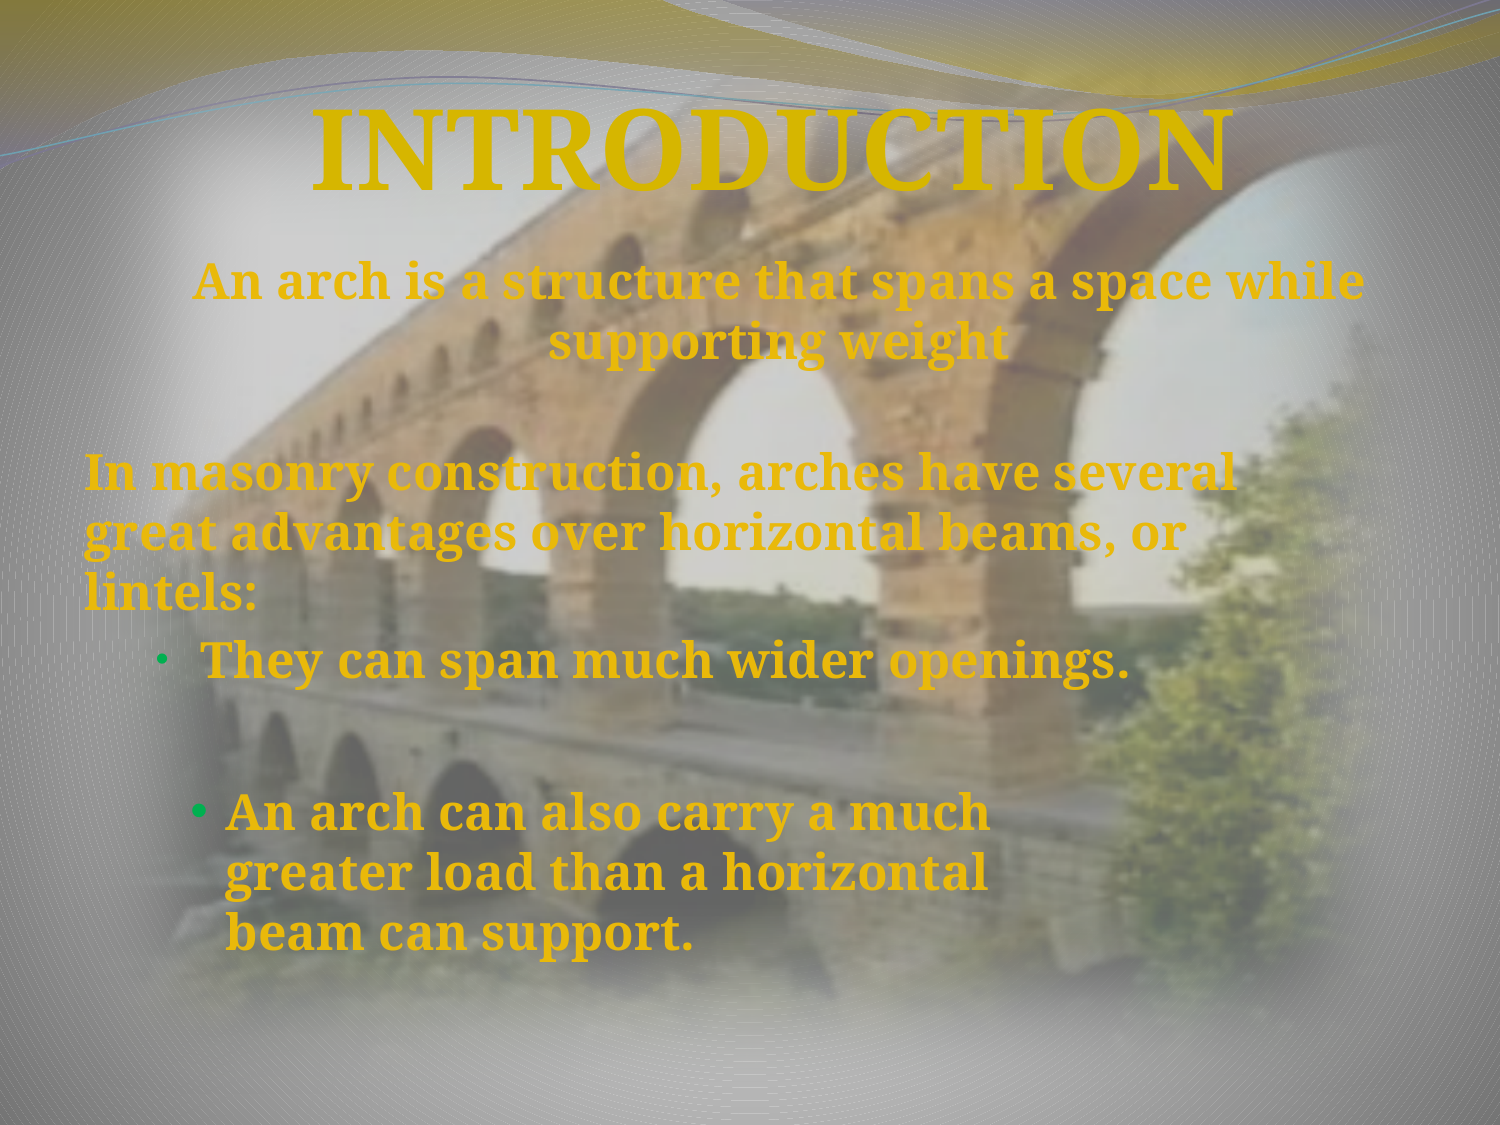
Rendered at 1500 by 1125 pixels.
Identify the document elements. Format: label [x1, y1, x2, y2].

picture [70, 34, 1430, 1099]
